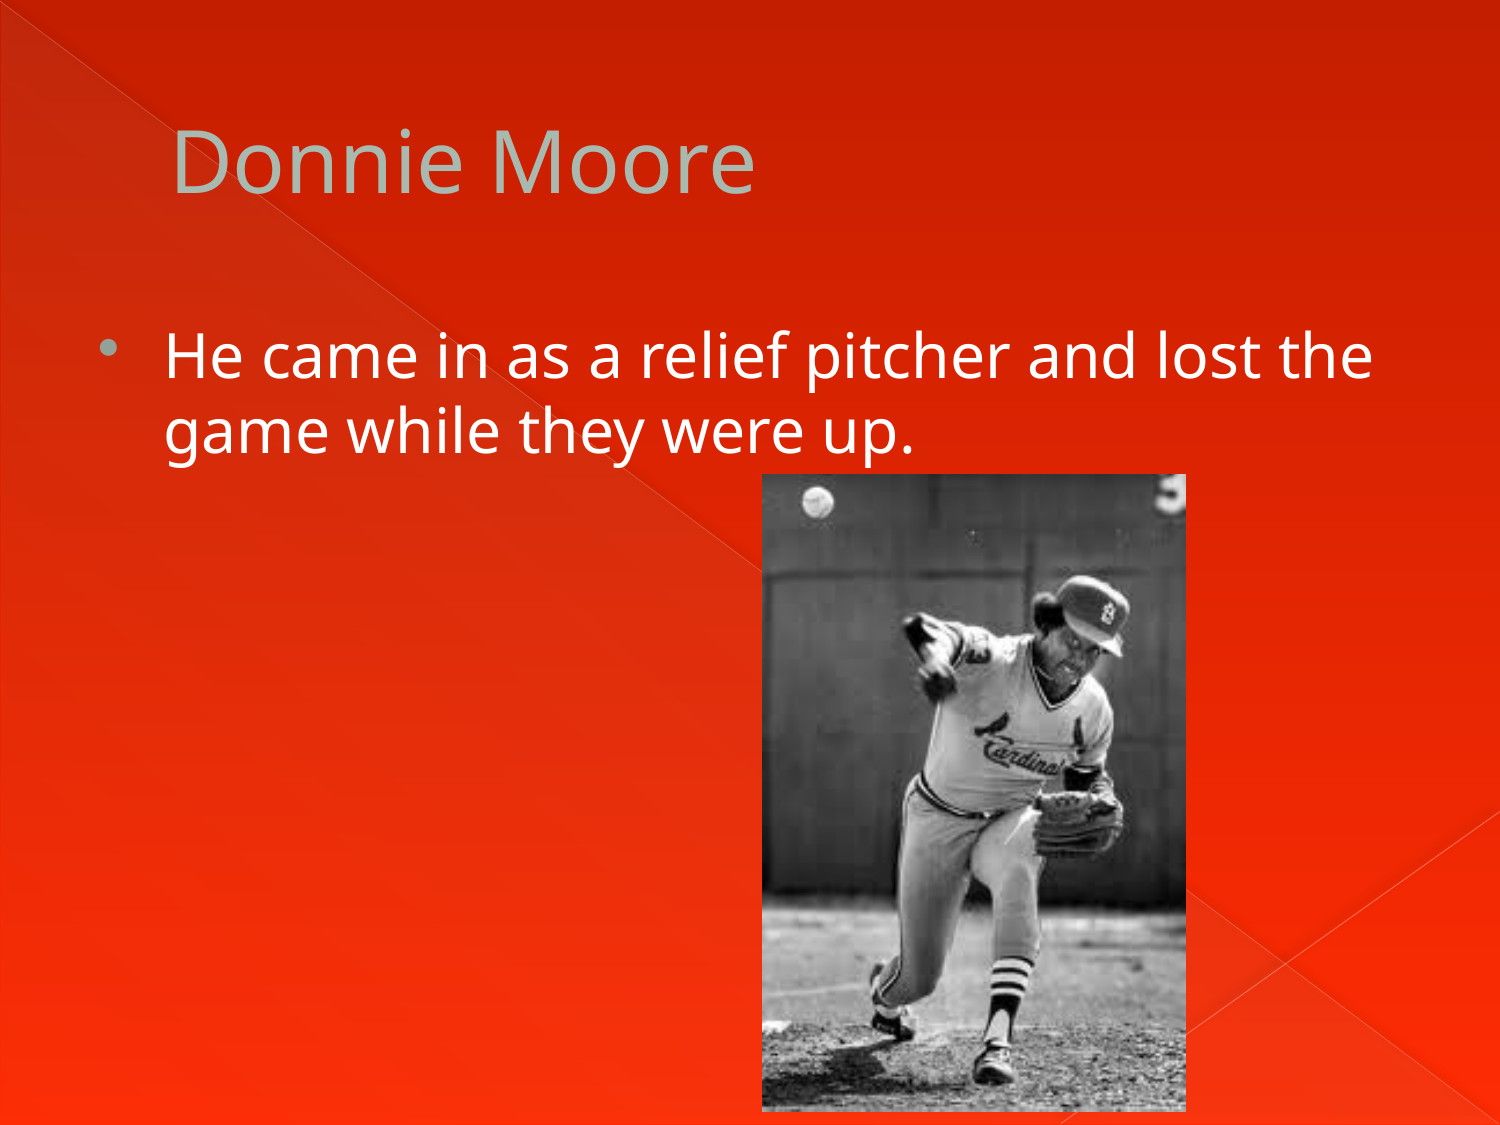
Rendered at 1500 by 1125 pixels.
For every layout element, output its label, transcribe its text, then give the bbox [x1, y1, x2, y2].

title Donnie Moore [75, 43, 1425, 274]
picture [762, 474, 1187, 1112]
list He came in as a relief pitcher and lost the game while they were up. [75, 308, 1425, 1059]
